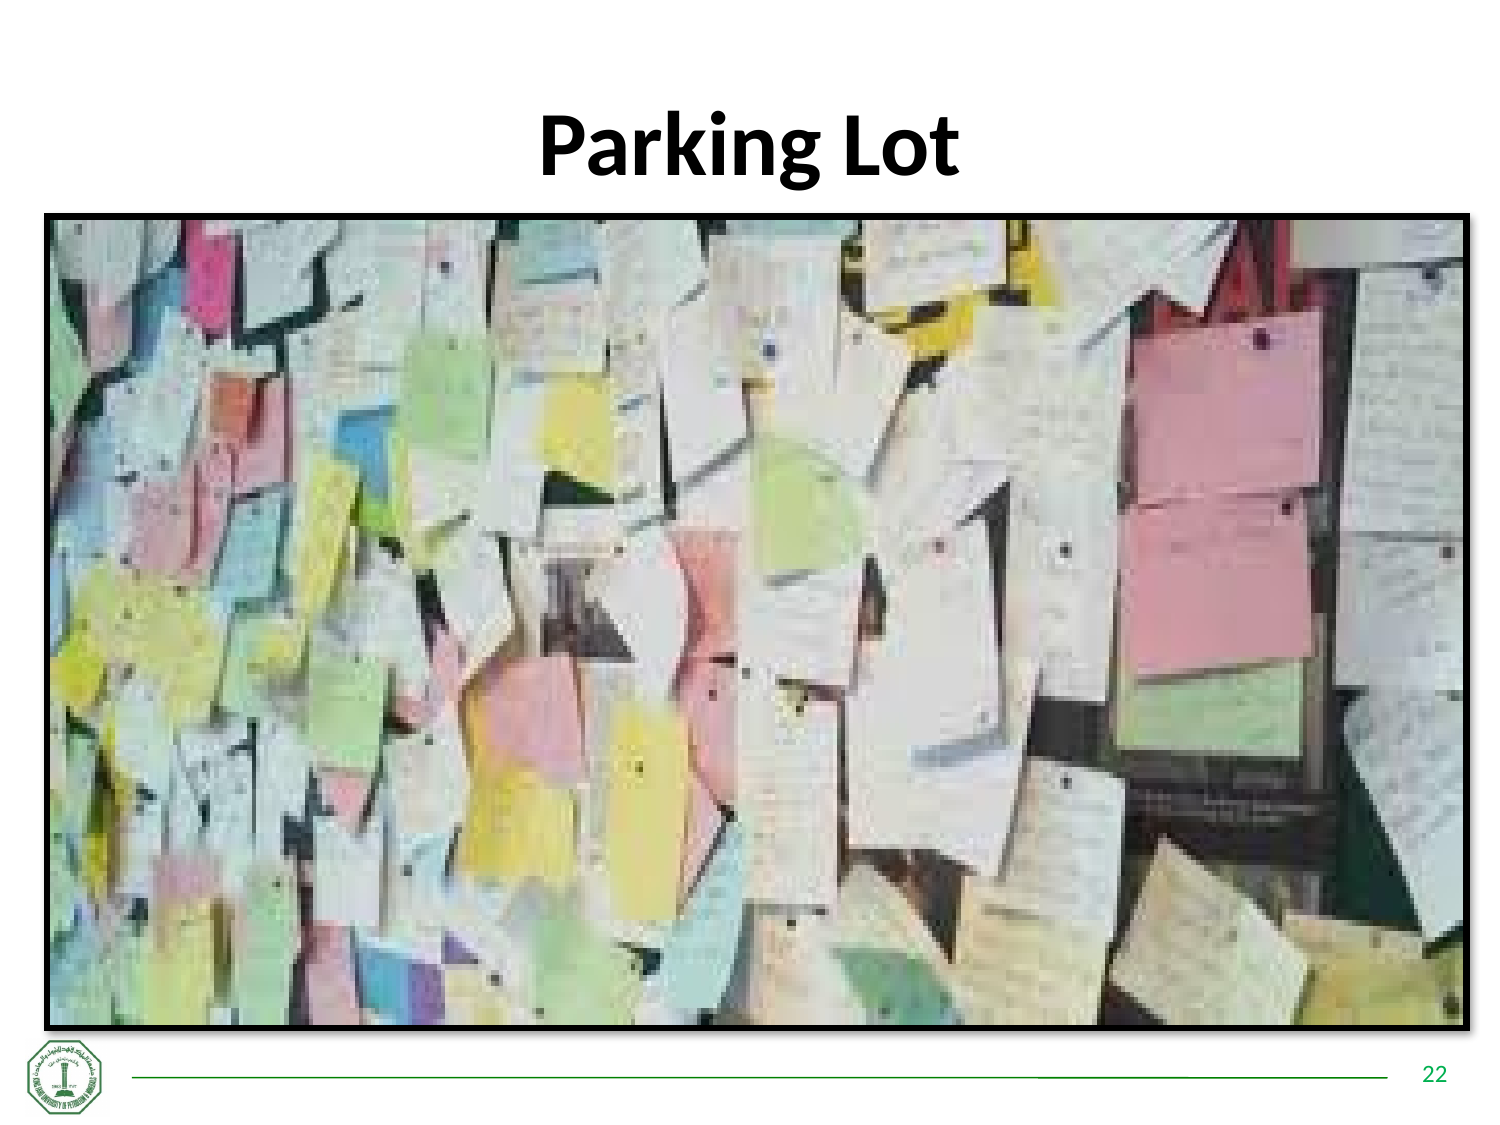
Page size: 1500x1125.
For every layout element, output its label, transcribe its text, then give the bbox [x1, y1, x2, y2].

slide_number 22 [1387, 1042, 1463, 1103]
picture [49, 219, 1464, 1026]
title Parking Lot [75, 45, 1425, 212]
picture [25, 1038, 110, 1117]
